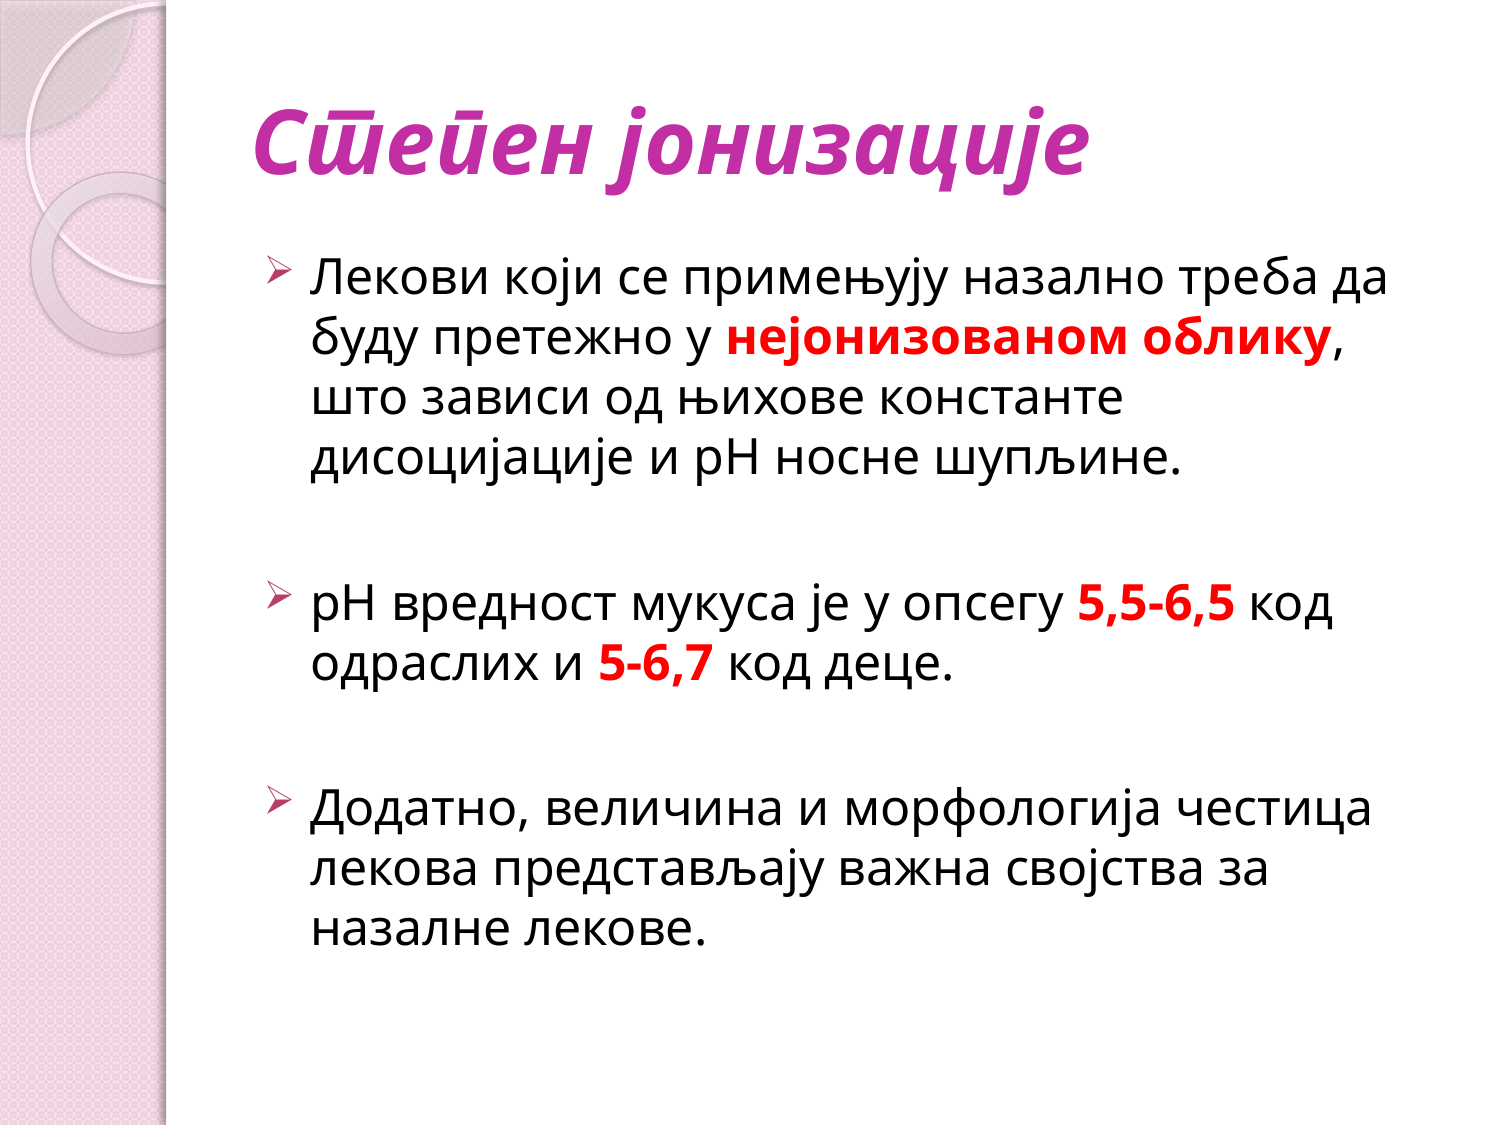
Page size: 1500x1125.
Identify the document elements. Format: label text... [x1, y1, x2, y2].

list Лекови који се примењују назално треба да буду претежно у нејонизованом облику, што зависи од њихове константе дисоцијације и pH носне шупљине. pH вредност мукуса је у опсегу 5,5-6,5 код одраслих и 5-6,7 код деце. Додатно, величина и морфологија честица лекова представљају важна својства за назалне лекове. [235, 237, 1466, 1025]
title Степен јонизације [235, 45, 1466, 233]
